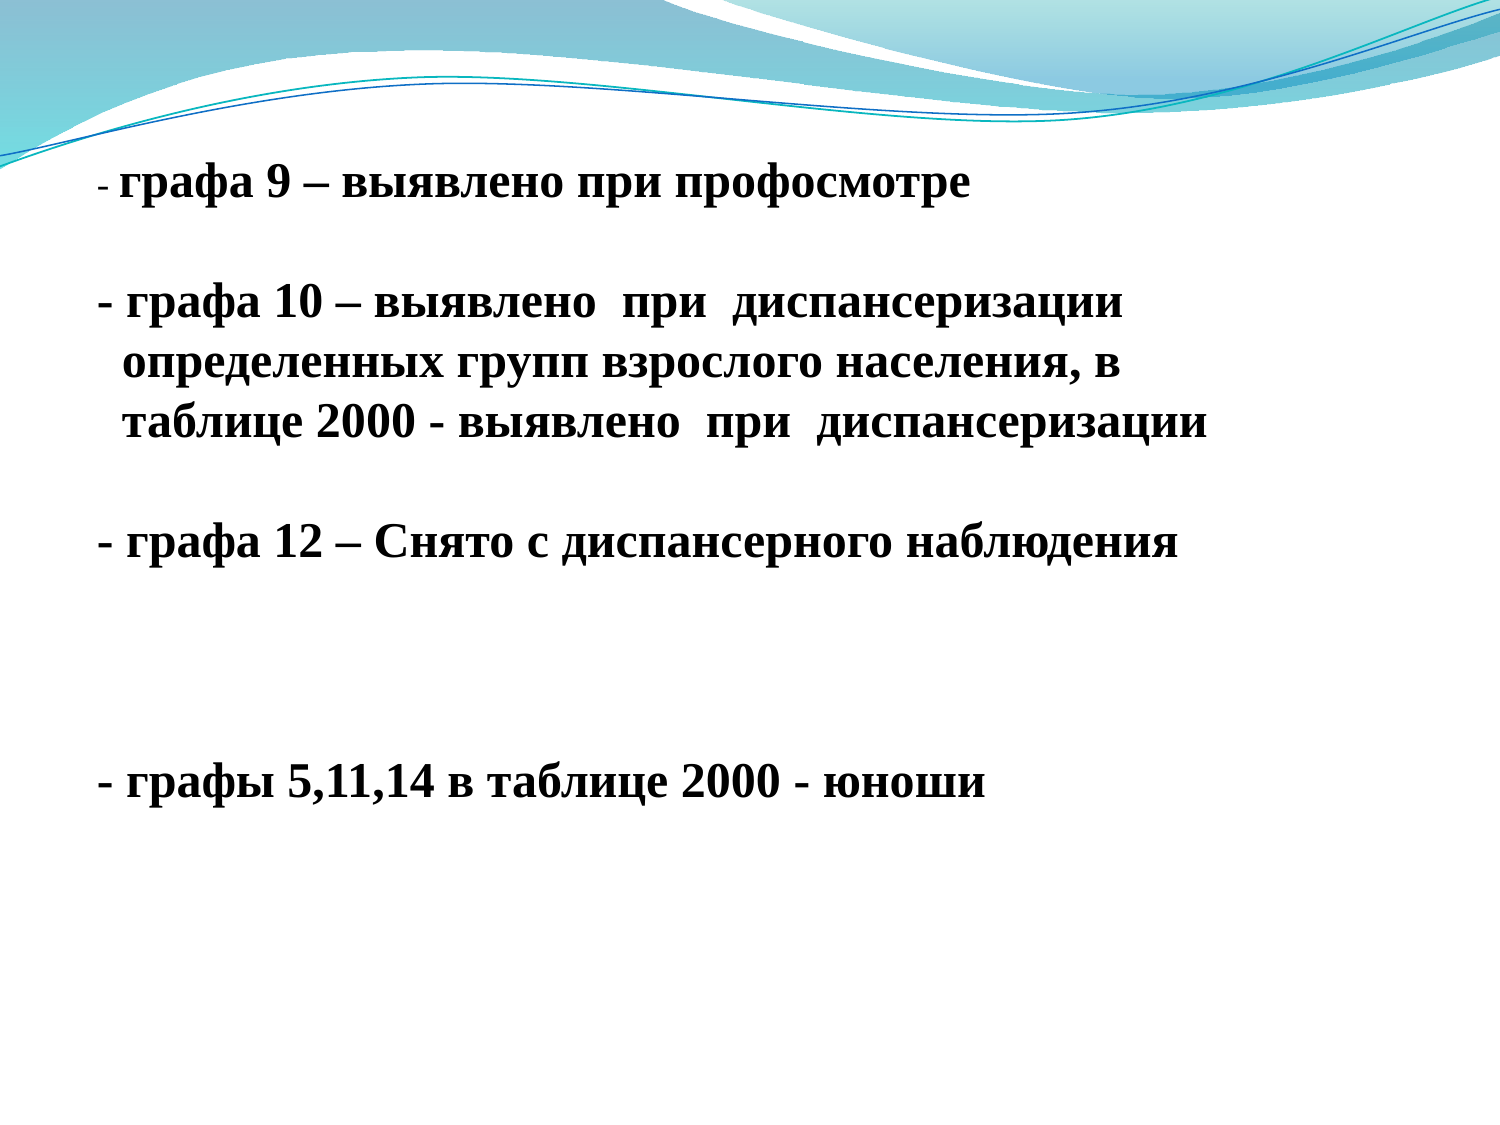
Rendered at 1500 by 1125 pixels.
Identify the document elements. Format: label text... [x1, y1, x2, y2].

text_box - графа 9 – выявлено при профосмотре - графа 10 – выявлено при диспансеризации определенных групп взрослого населения, в таблице 2000 - выявлено при диспансеризации - графа 12 – Снято с диспансерного наблюдения - графы 5,11,14 в таблице 2000 - юноши [82, 140, 1442, 816]
